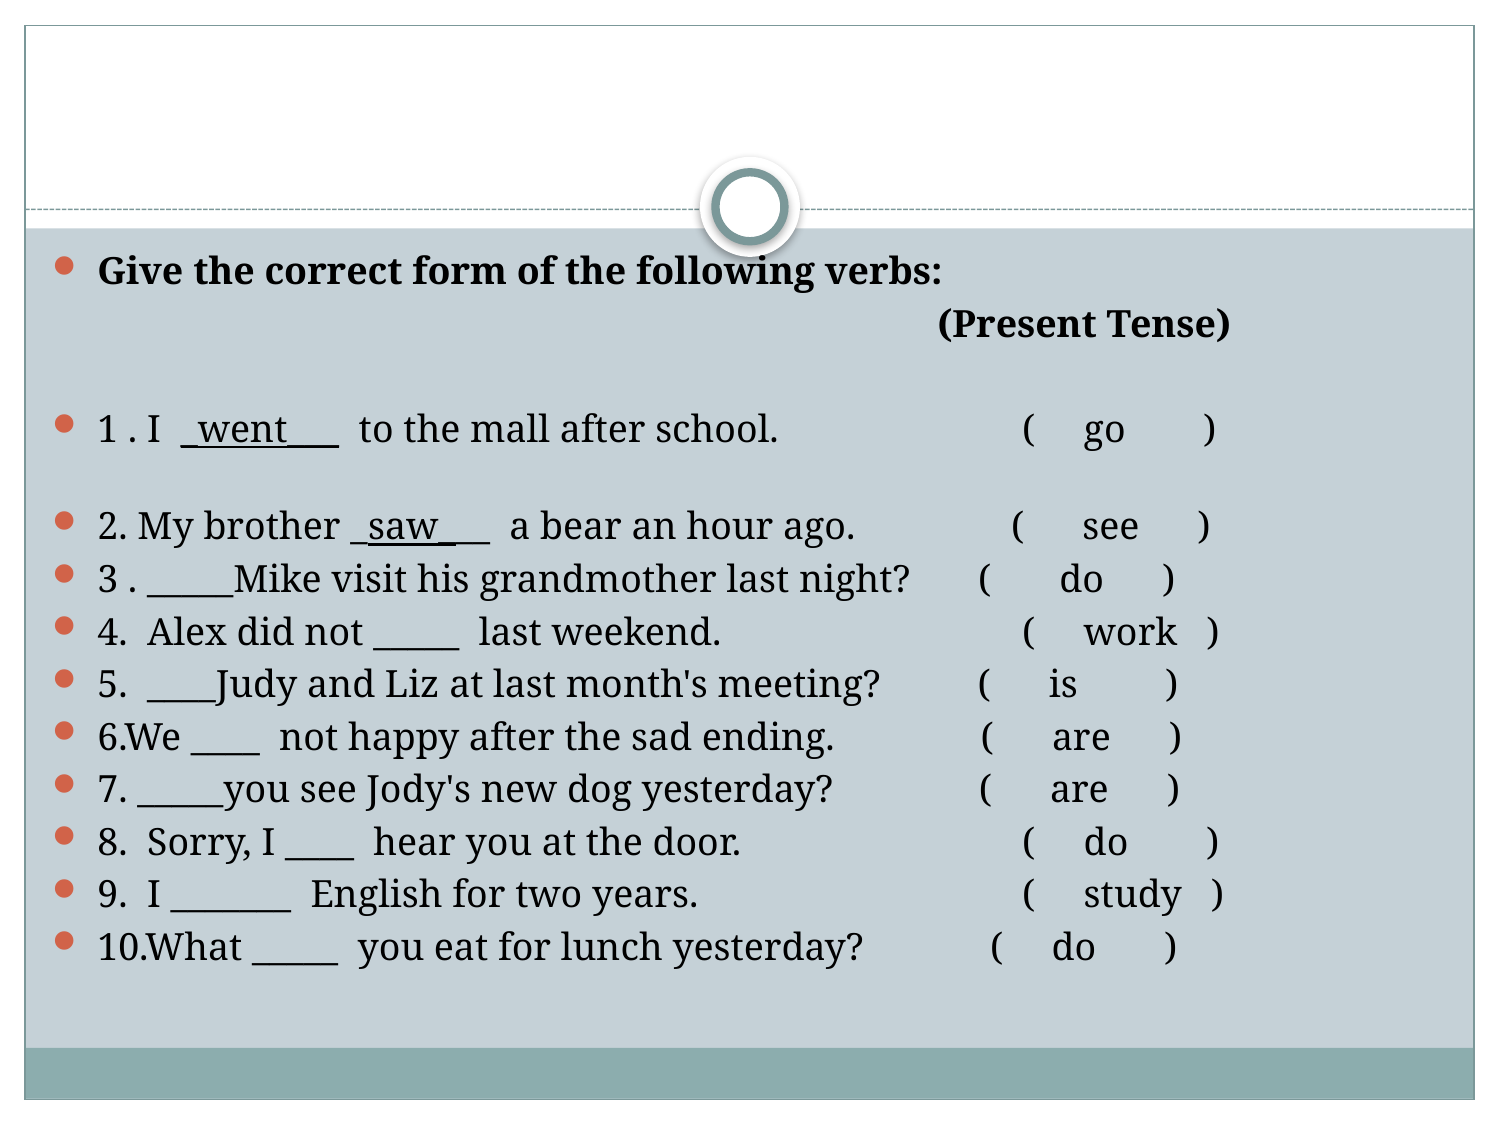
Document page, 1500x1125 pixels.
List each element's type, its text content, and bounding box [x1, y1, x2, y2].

list Give the correct form of the following verbs: (Present Tense) 1 . I _went___ to the mall after school. ( go ) 2. My brother _saw___ a bear an hour ago. ( see ) 3 . _____Mike visit his grandmother last night? ( do ) 4. Alex did not _____ last weekend. ( work ) 5. ____Judy and Liz at last month's meeting? ( is ) 6.We ____ not happy after the sad ending. ( are ) 7. _____you see Jody's new dog yesterday? ( are ) 8. Sorry, I ____ hear you at the door. ( do ) 9. I _______ English for two years. ( study ) 10.What _____ you eat for lunch yesterday? ( do ) [37, 187, 1420, 988]
